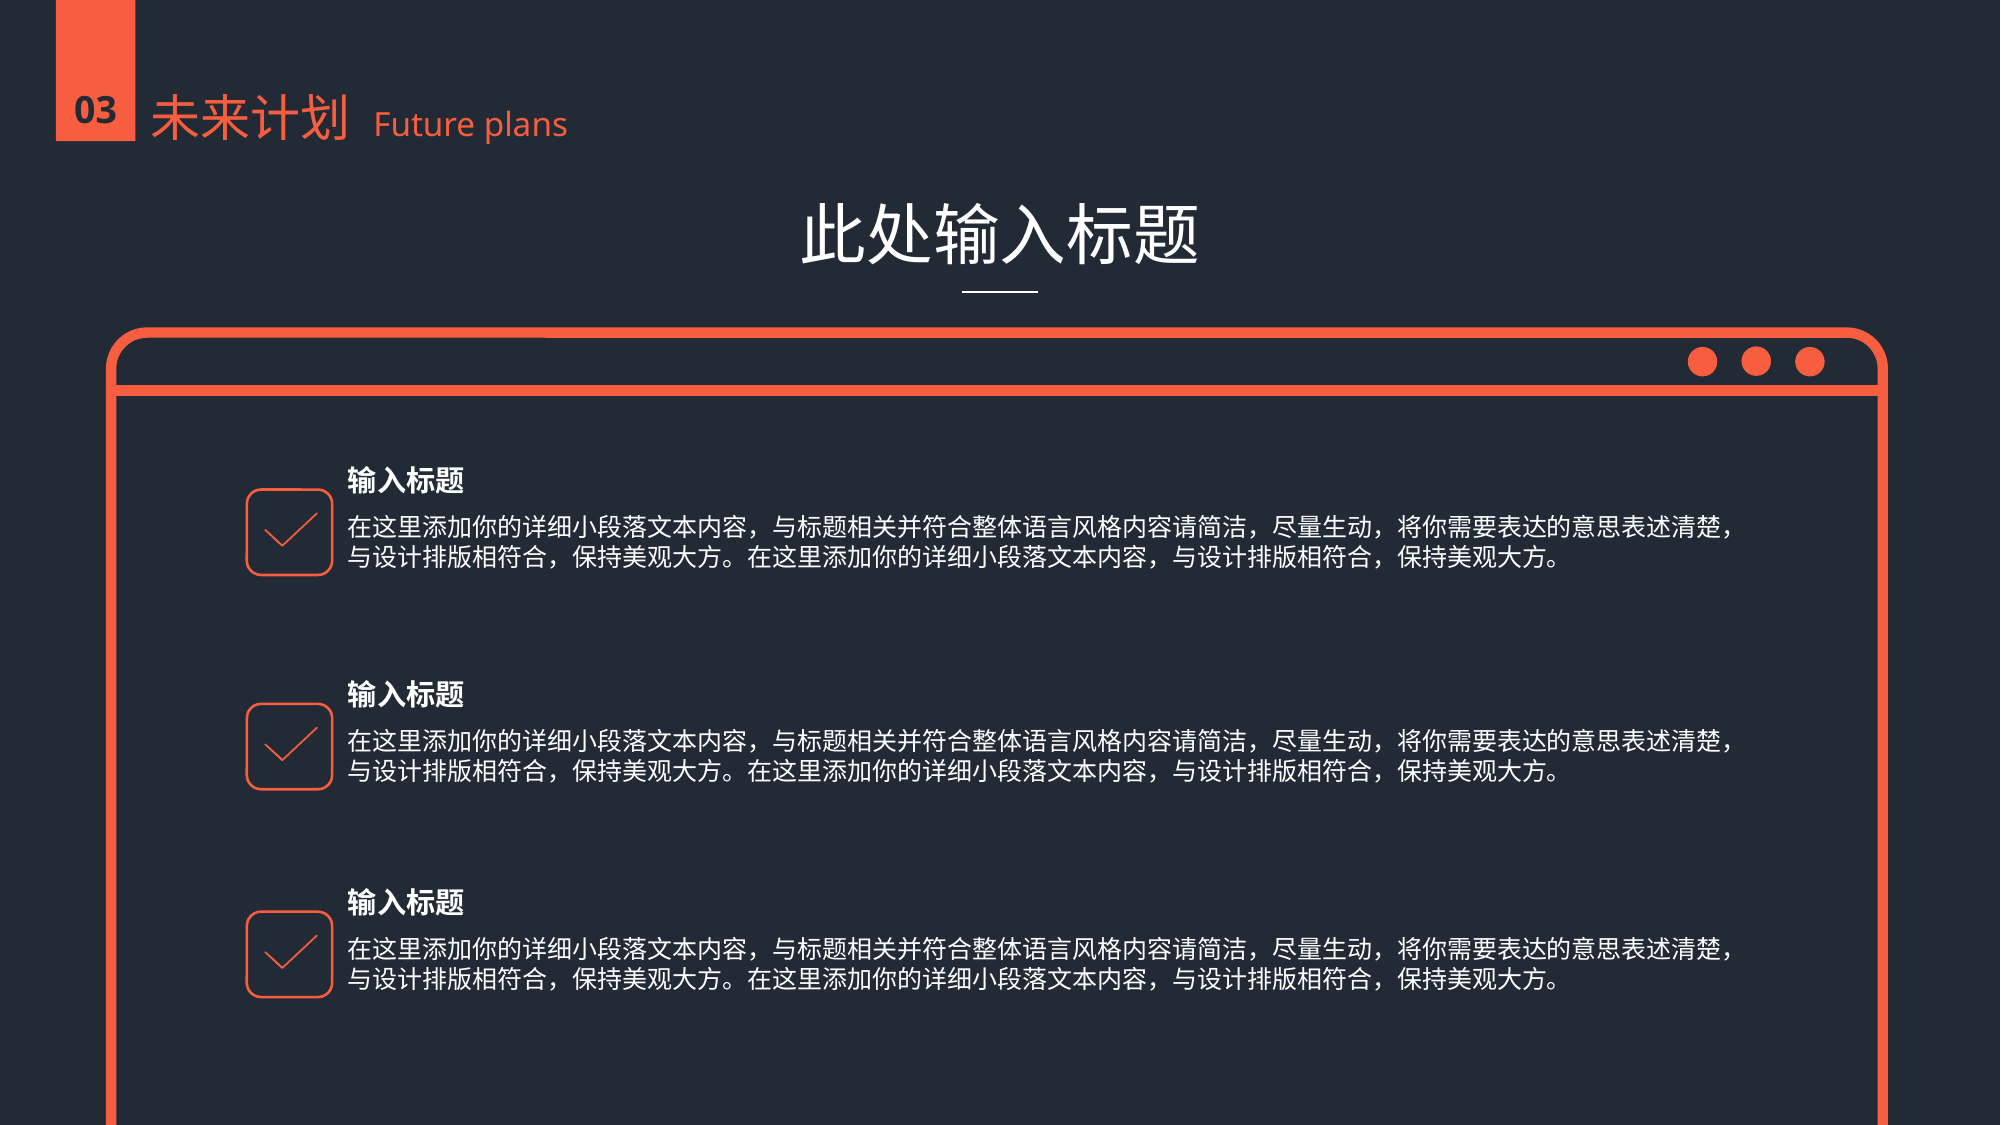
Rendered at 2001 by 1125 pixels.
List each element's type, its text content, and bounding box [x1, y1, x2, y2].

text_box 未来计划 Future plans [136, 78, 758, 154]
text_box [0, 81, 136, 171]
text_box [111, 332, 1886, 1125]
text_box 此处输入标题 [652, 185, 1348, 281]
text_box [246, 454, 1754, 580]
text_box 03 [47, 78, 145, 139]
text_box [55, 0, 136, 78]
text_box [246, 876, 1754, 1002]
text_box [246, 668, 1754, 795]
